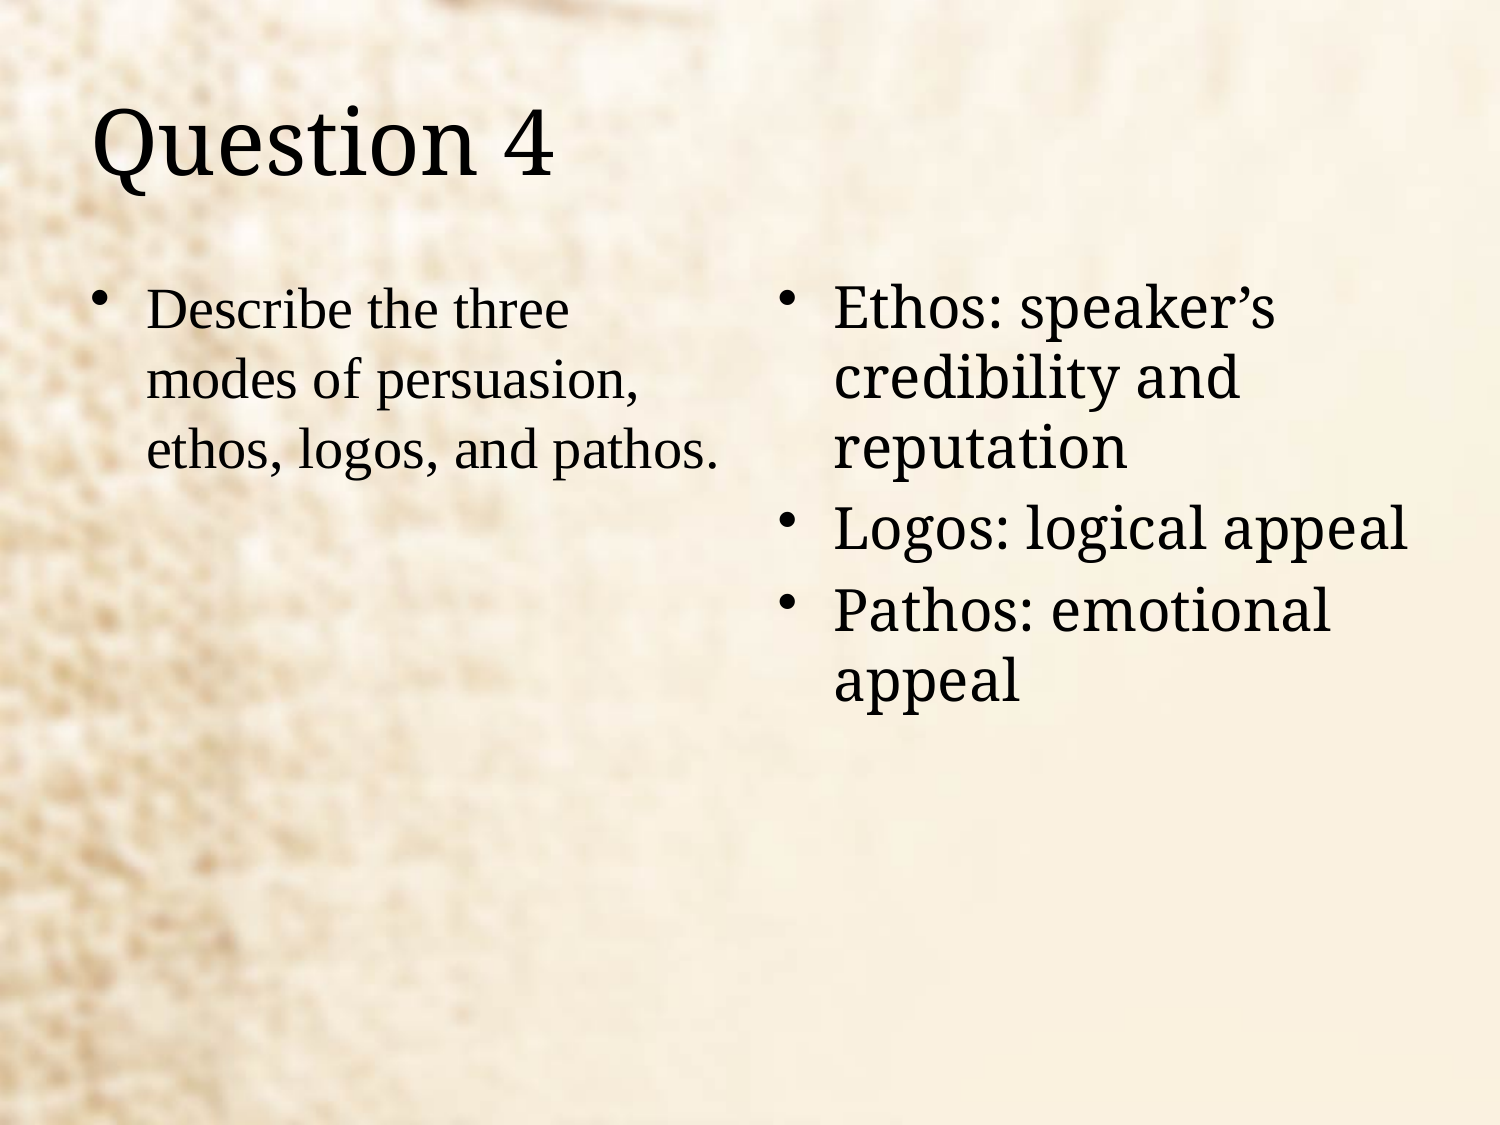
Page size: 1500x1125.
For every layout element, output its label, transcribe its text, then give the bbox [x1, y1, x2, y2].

title Question 4 [74, 44, 1426, 233]
picture [0, 0, 1500, 1125]
list Describe the three modes of persuasion, ethos, logos, and pathos. [74, 262, 738, 1006]
list Ethos: speaker’s credibility and reputation Logos: logical appeal Pathos: emotional appeal [762, 262, 1426, 1006]
